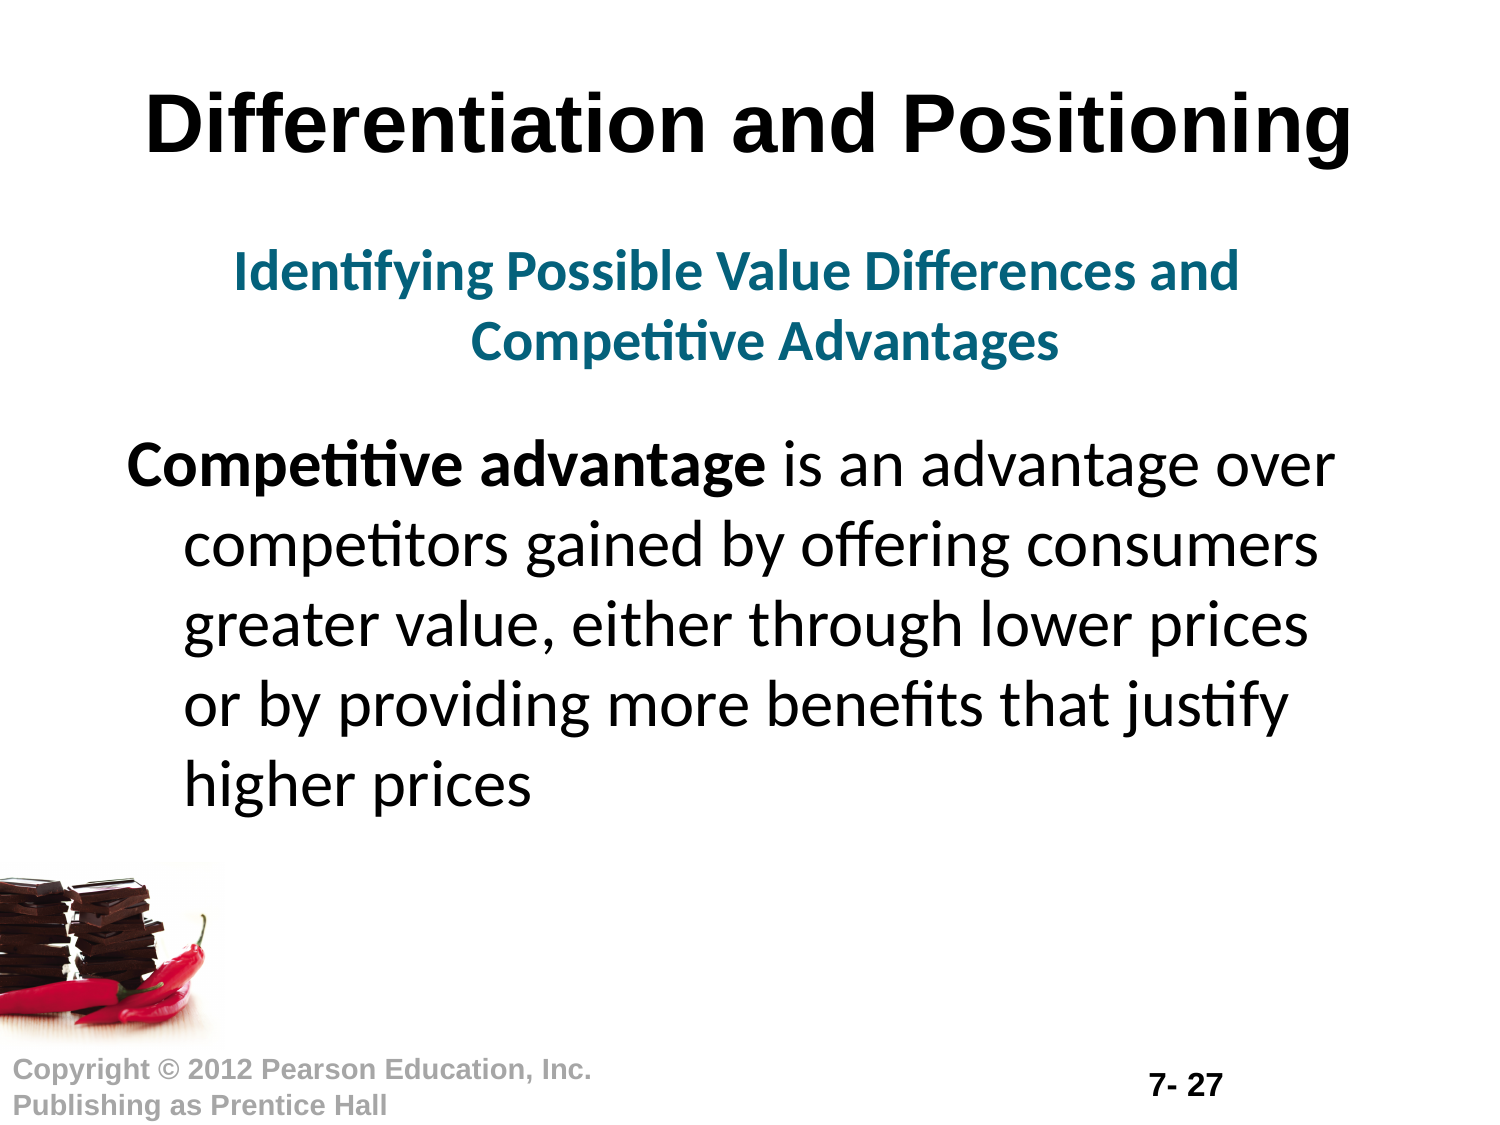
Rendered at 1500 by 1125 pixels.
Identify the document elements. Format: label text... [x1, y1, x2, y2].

list Competitive advantage is an advantage over competitors gained by offering consumers greater value, either through lower prices or by providing more benefits that justify higher prices [112, 412, 1388, 1088]
list Identifying Possible Value Differences and Competitive Advantages [149, 224, 1326, 388]
title Differentiation and Positioning [112, 37, 1388, 226]
picture [0, 862, 112, 1050]
